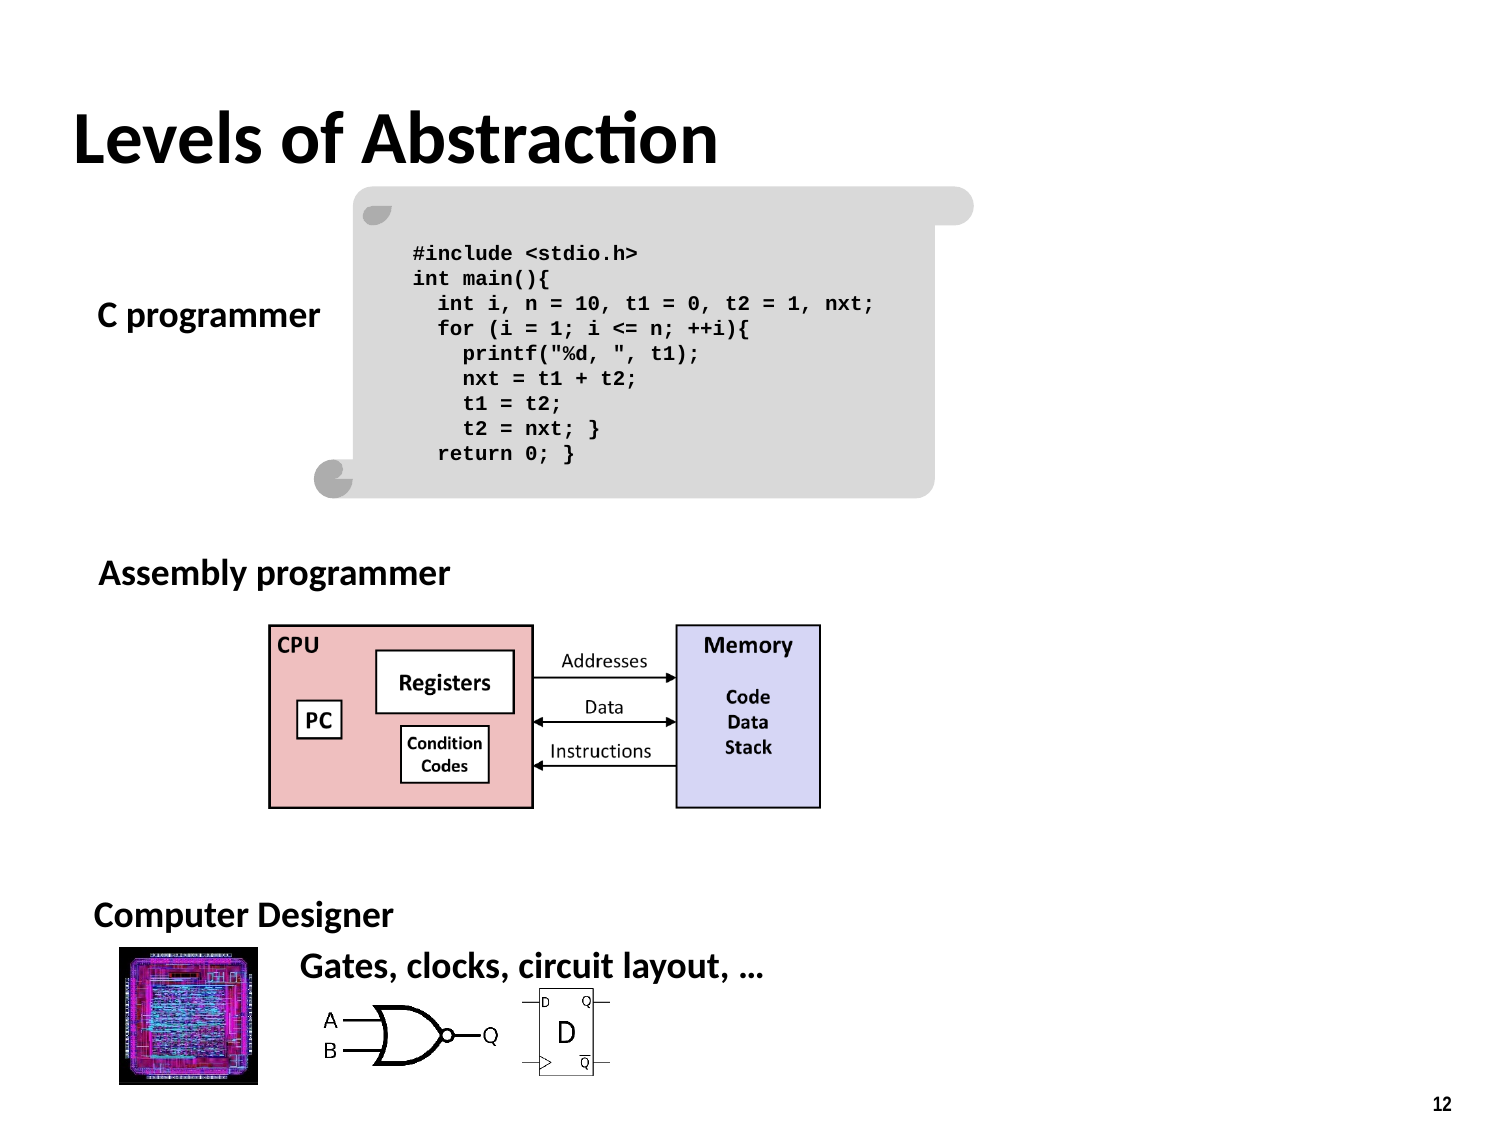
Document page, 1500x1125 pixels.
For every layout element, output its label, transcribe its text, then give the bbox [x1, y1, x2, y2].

picture [119, 947, 258, 1086]
text_box Computer Designer [79, 882, 410, 942]
text_box C programmer [82, 282, 336, 342]
text_box Assembly programmer [83, 540, 466, 601]
picture [320, 997, 501, 1073]
text_box #include <stdio.h> int main(){ int i, n = 10, t1 = 0, t2 = 1, nxt; for (i = 1; i <= n; ++i){ printf("%d, ", t1); nxt = t1 + t2; t1 = t2; t2 = nxt; } return 0; } [313, 186, 974, 499]
text_box Gates, clocks, circuit layout, … [285, 933, 781, 993]
picture [522, 988, 611, 1077]
title Levels of Abstraction [58, 71, 1305, 197]
picture [261, 621, 821, 809]
